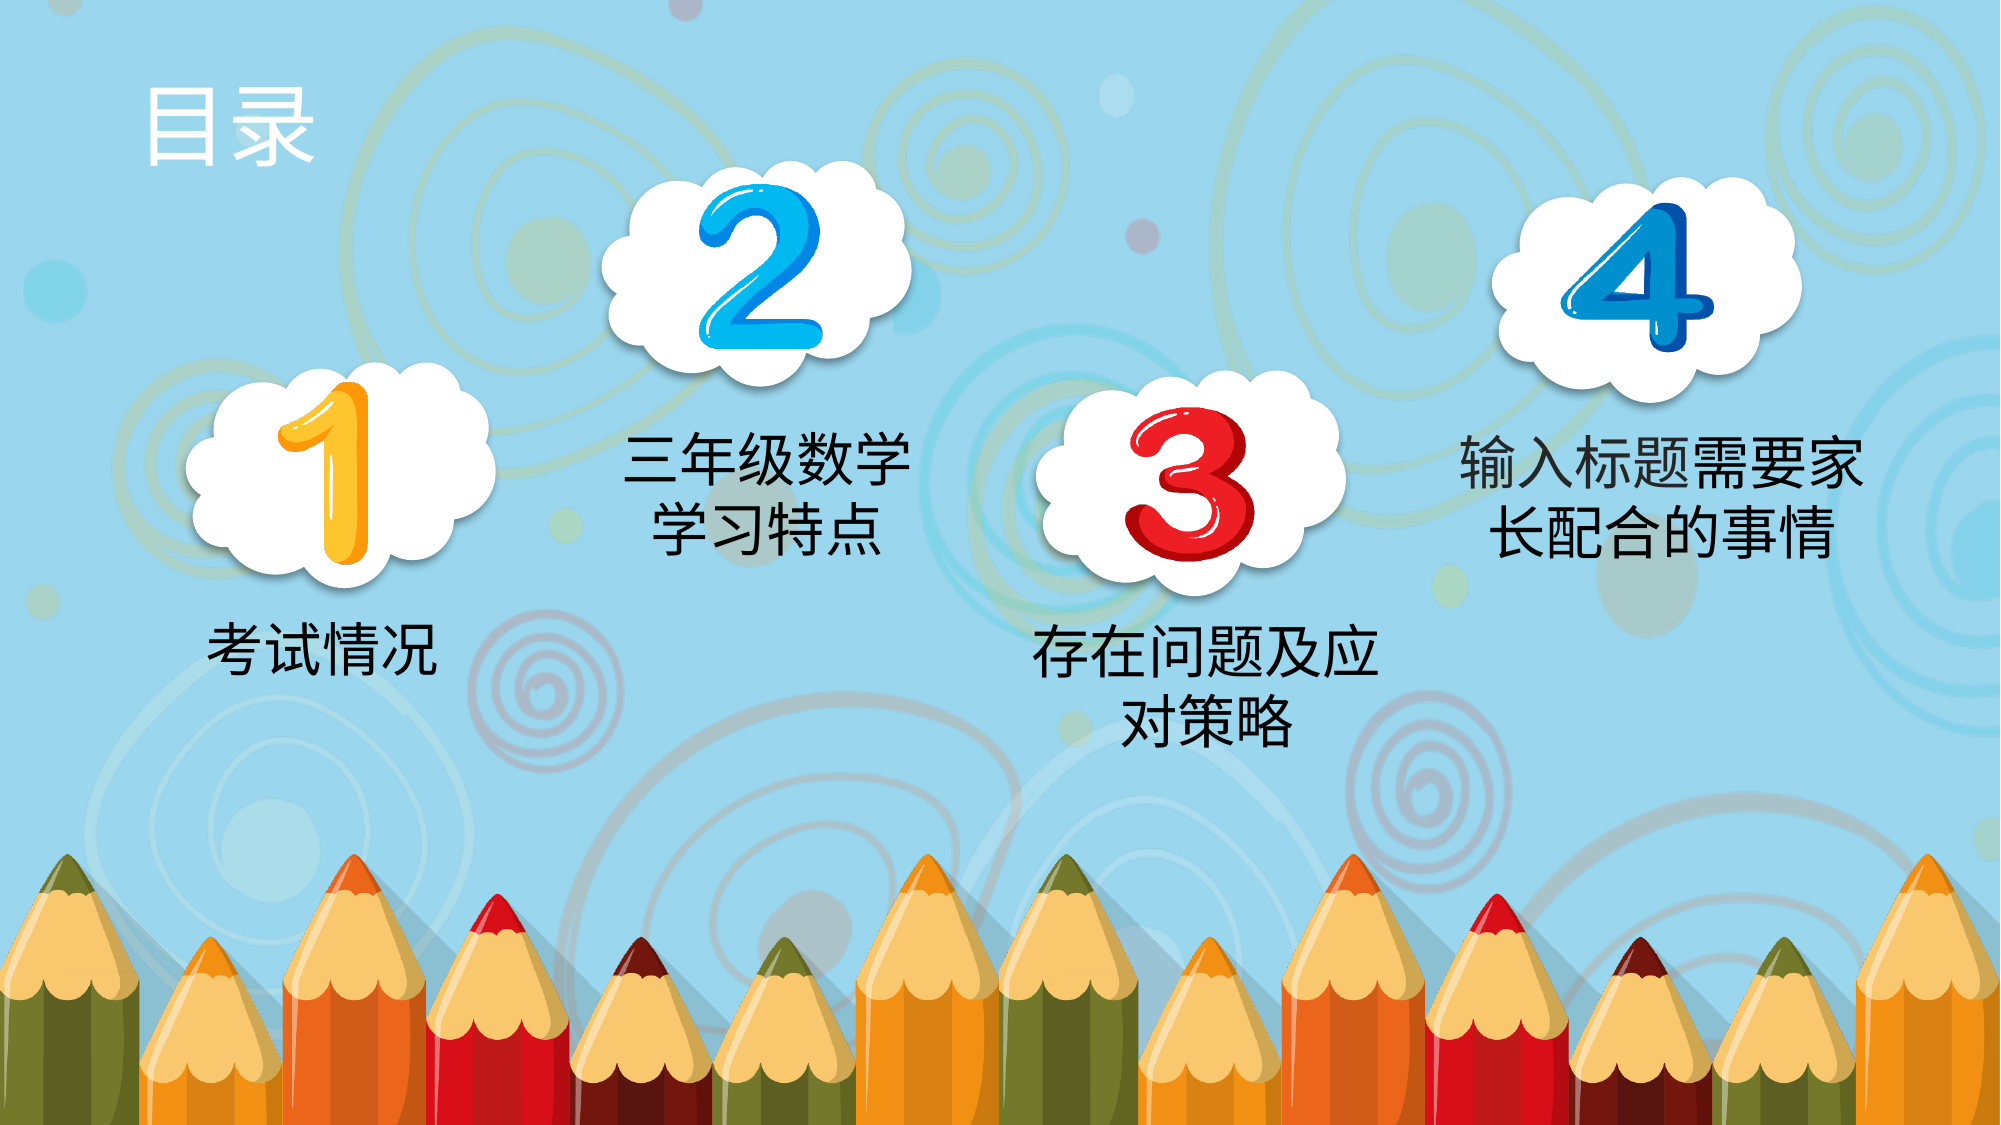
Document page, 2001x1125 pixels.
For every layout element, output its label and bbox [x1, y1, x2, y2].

text_box [0, 854, 2000, 1125]
text_box [0, 0, 2000, 854]
text_box [185, 361, 496, 588]
text_box [1492, 176, 1802, 403]
text_box [601, 160, 912, 386]
text_box [1036, 369, 1346, 596]
